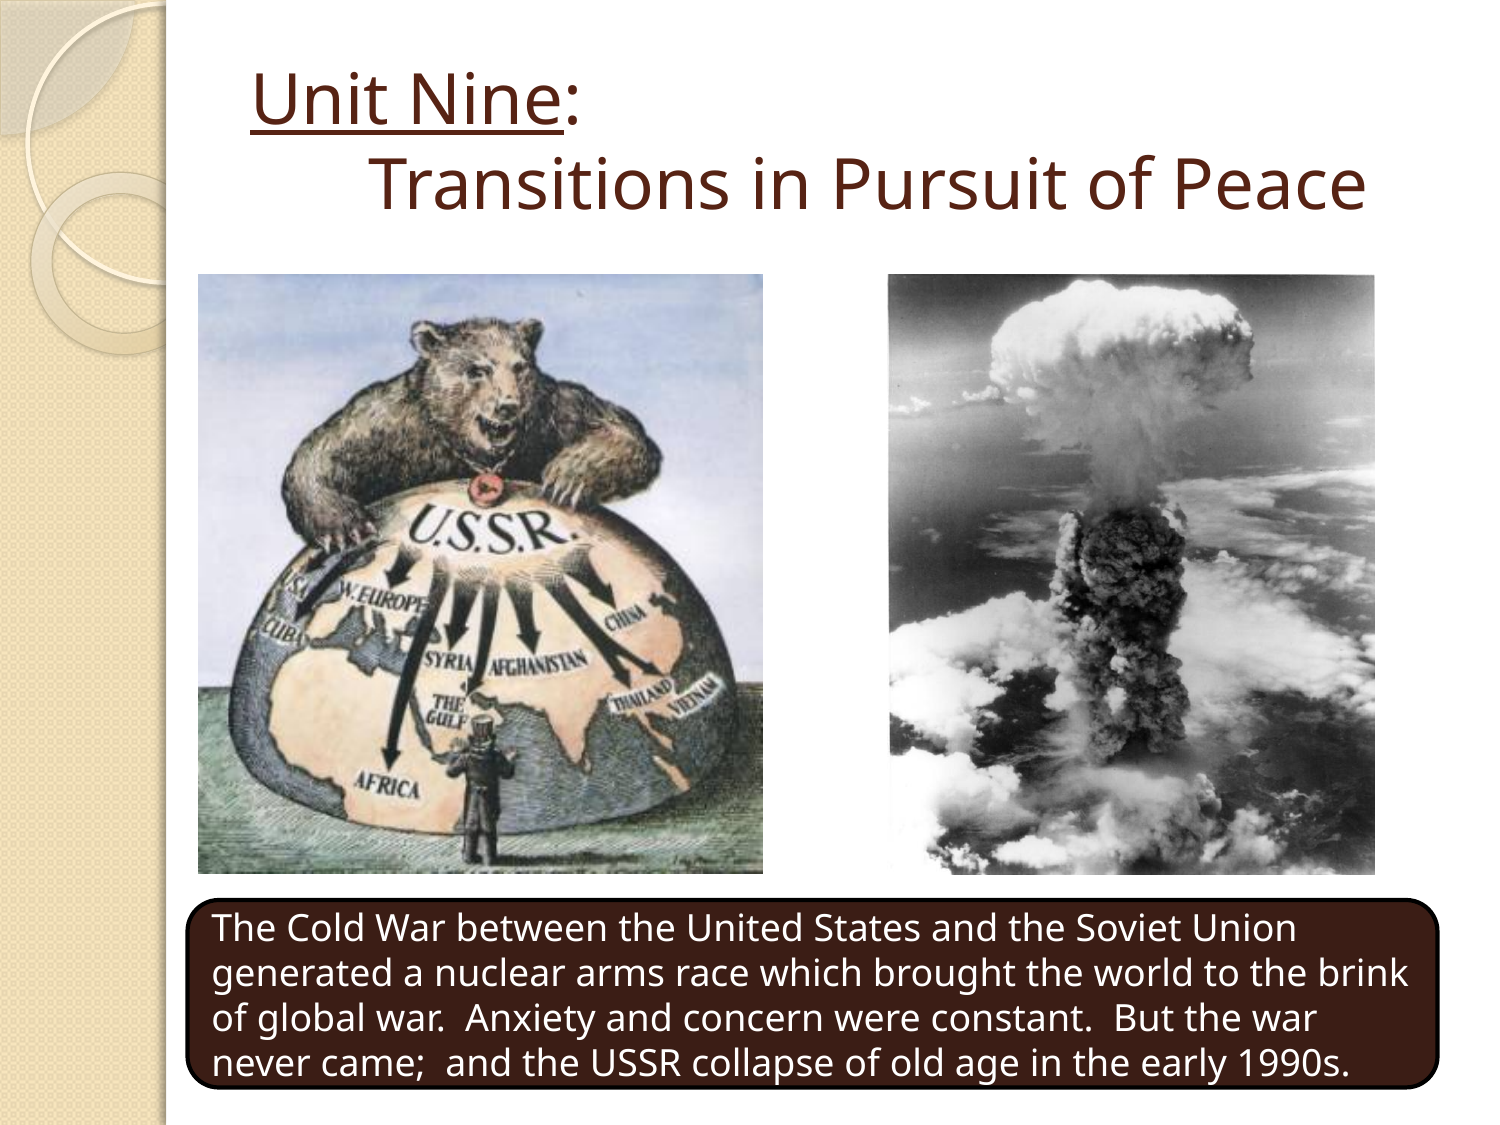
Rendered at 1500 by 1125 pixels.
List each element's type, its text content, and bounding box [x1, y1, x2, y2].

text_box The Cold War between the United States and the Soviet Union generated a nuclear arms race which brought the world to the brink of global war. Anxiety and concern were constant. But the war never came; and the USSR collapse of old age in the early 1990s. [185, 897, 1440, 1090]
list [887, 274, 1376, 876]
title Unit Nine: Transitions in Pursuit of Peace [235, 45, 1466, 233]
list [198, 274, 763, 874]
